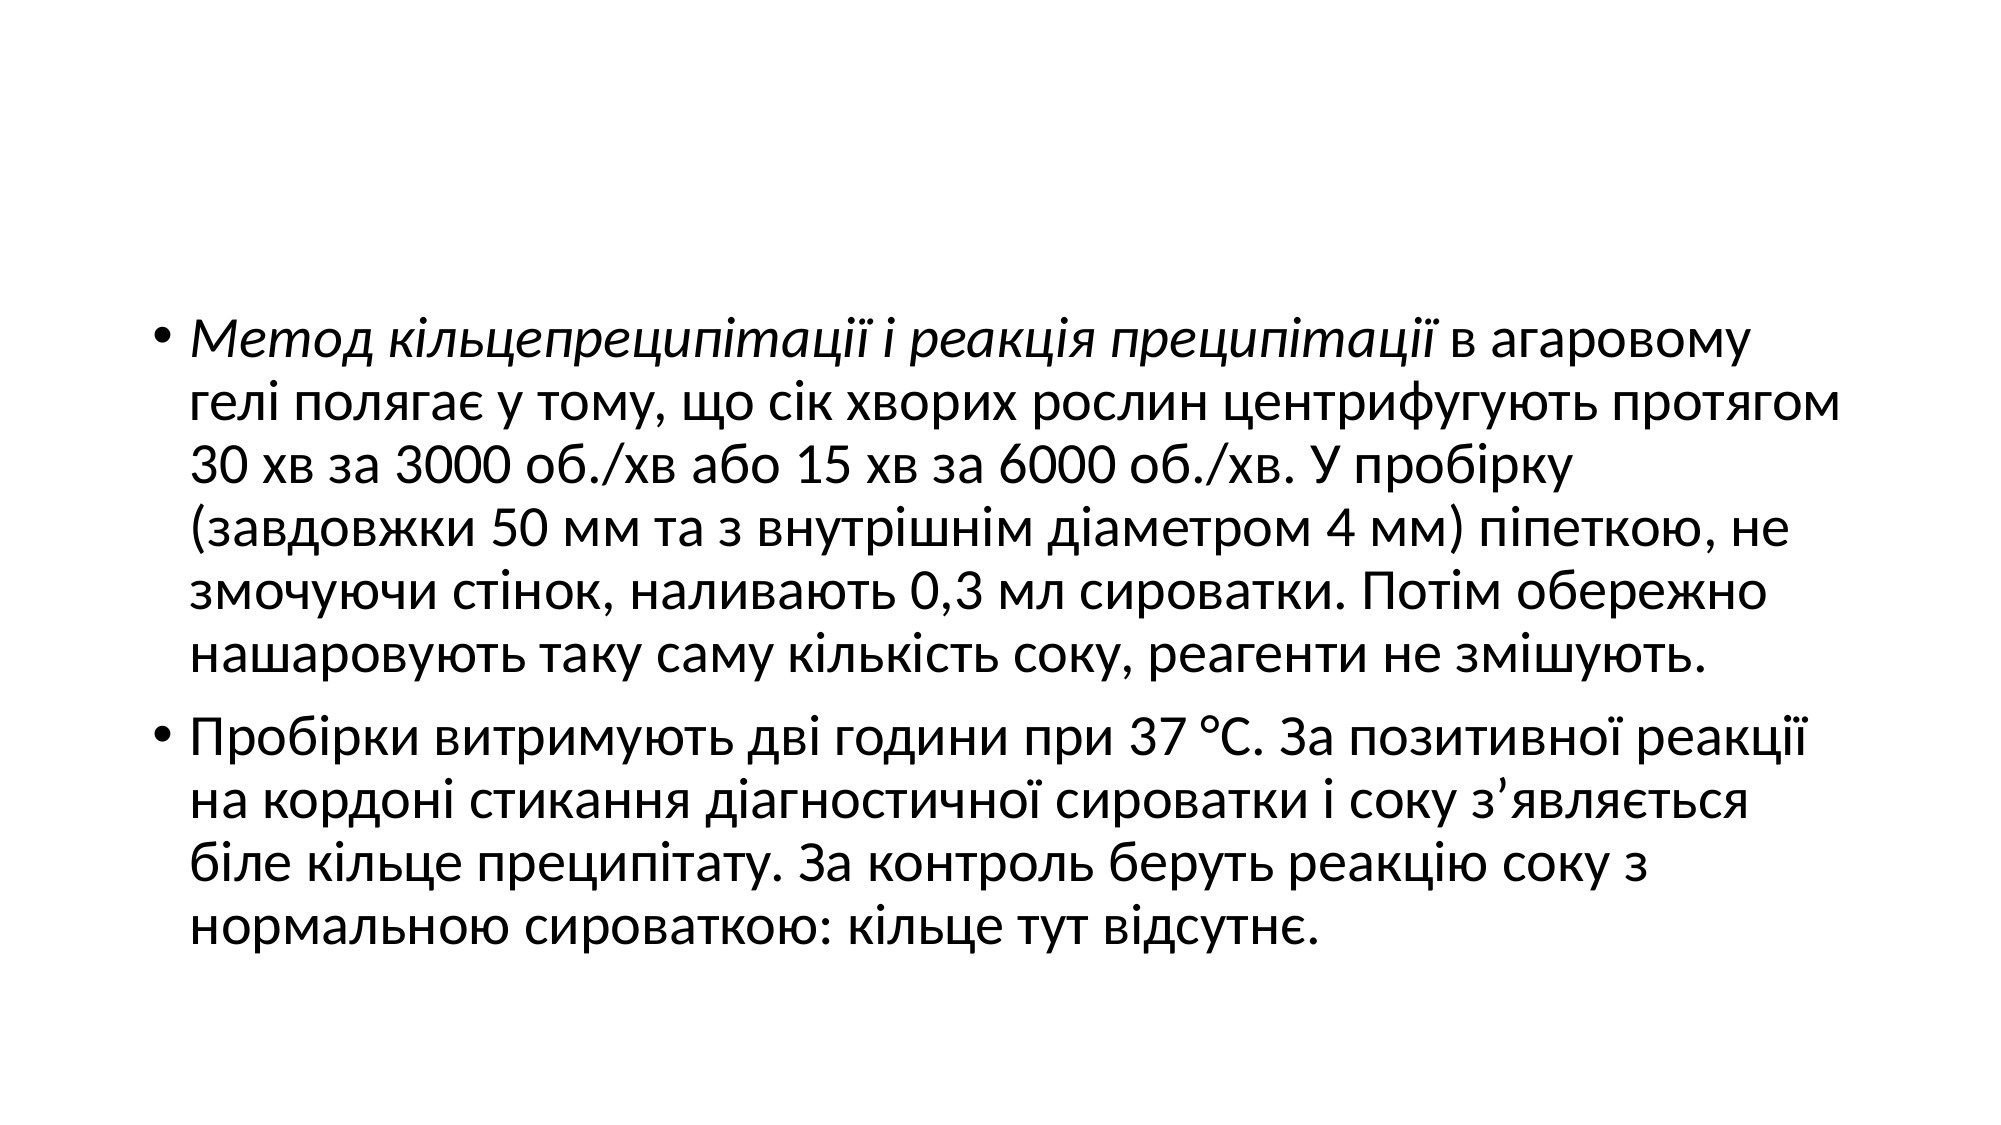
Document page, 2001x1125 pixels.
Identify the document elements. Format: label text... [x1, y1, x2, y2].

list Метод кільцепреципітації і реакція преципітації в агаровому гелі полягає у тому, що сік хворих рослин центрифугують протягом 30 хв за 3000 об./хв або 15 хв за 6000 об./хв. У пробірку (завдовжки 50 мм та з внутрішнім діаметром 4 мм) піпеткою, не змочуючи стінок, наливають 0,3 мл сироватки. Потім обережно нашаровують таку саму кількість соку, реагенти не змішують. Пробірки витримують дві години при 37 °С. За позитивної реакції на кордоні стикання діагностичної сироватки і соку з’являється біле кільце преципітату. За контроль беруть реакцію соку з нормальною сироваткою: кільце тут відсутнє. [137, 299, 1863, 1014]
